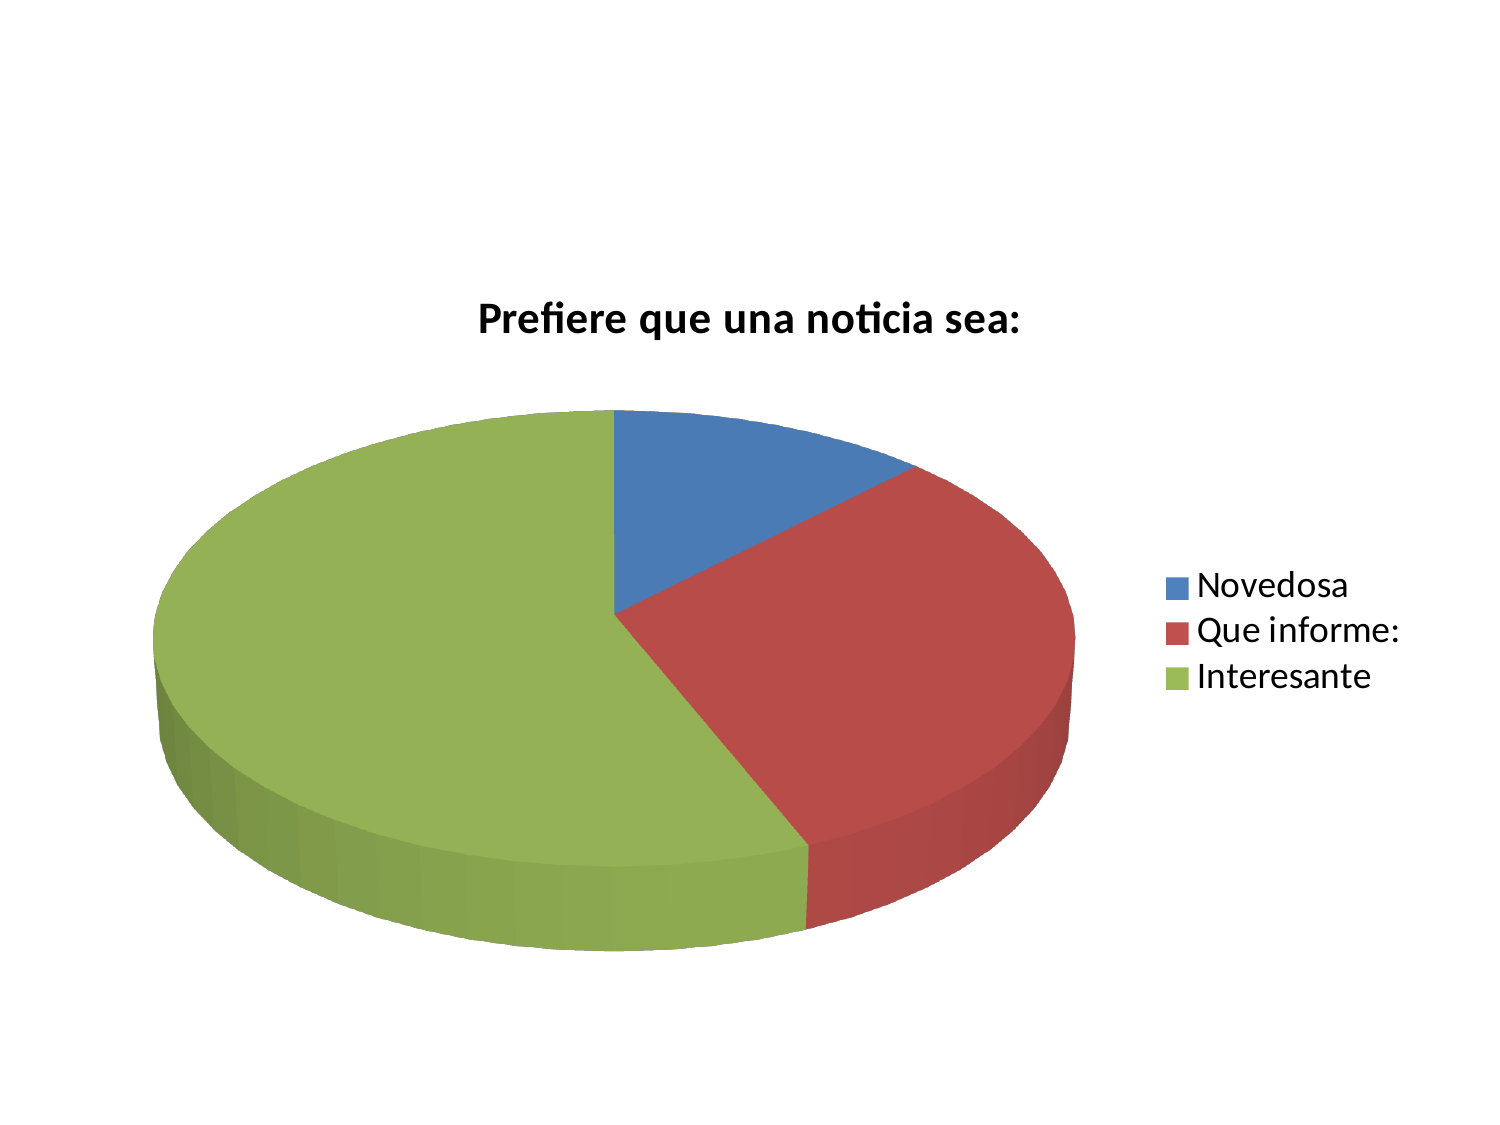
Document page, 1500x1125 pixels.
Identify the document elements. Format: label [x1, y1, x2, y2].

chart [74, 262, 1426, 1006]
